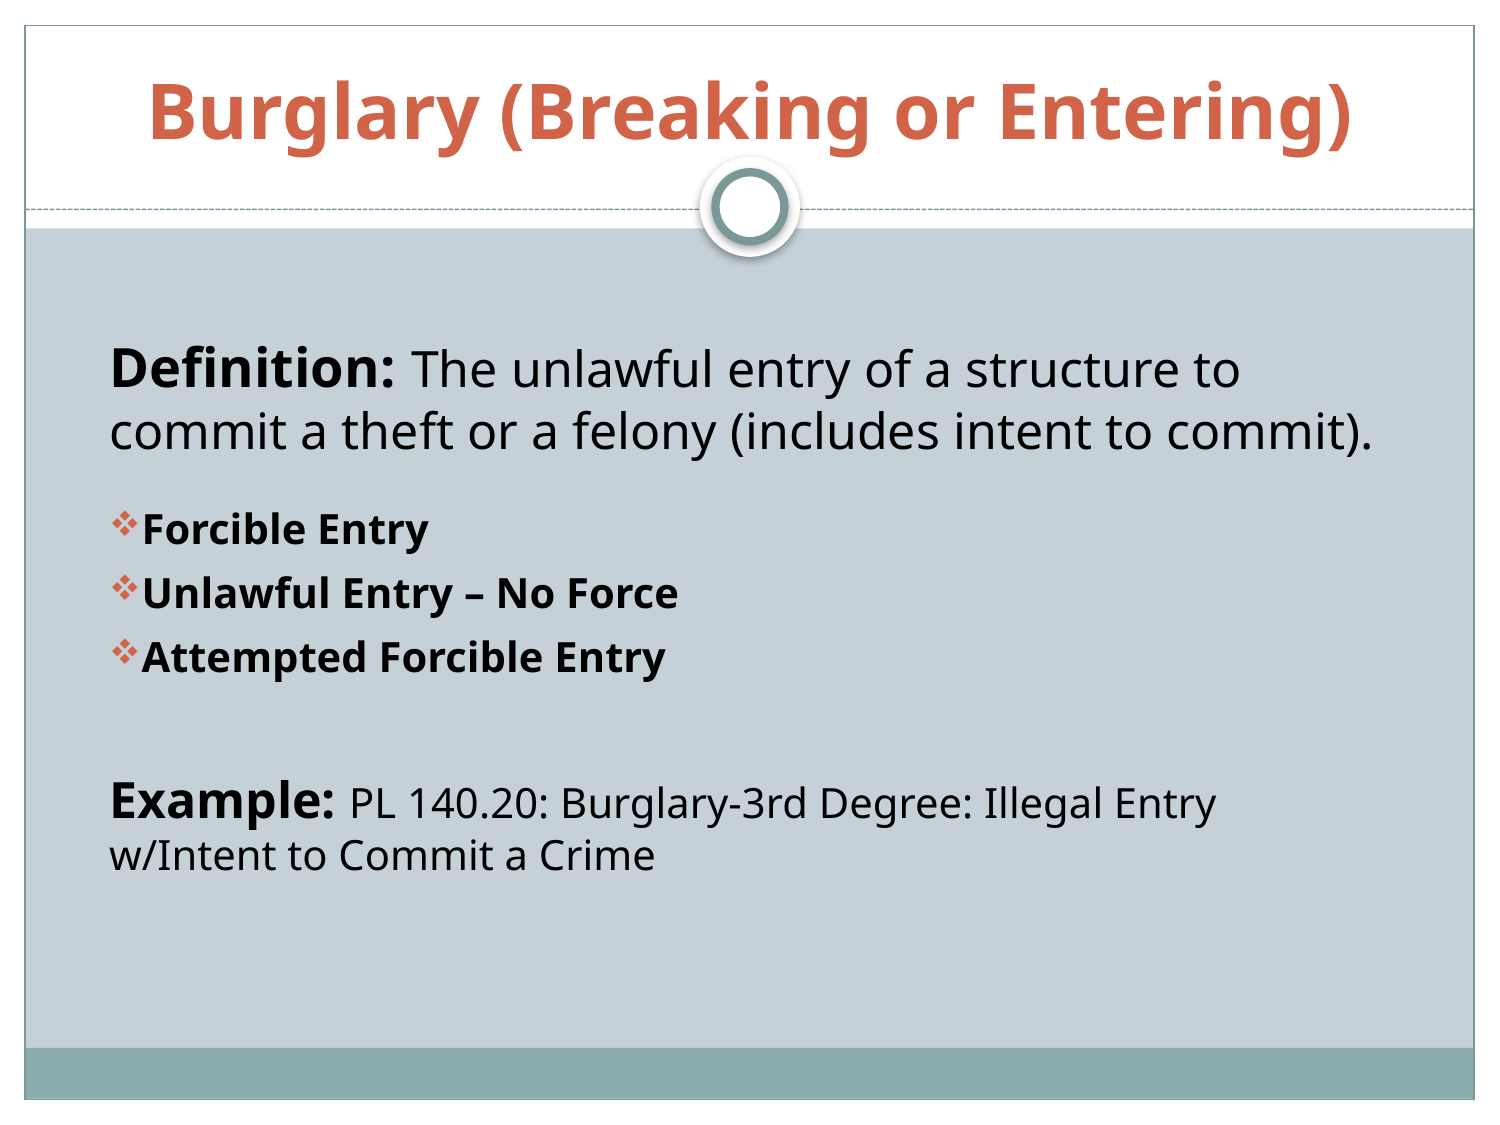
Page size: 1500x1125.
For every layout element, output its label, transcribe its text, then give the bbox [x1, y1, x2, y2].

title Burglary (Breaking or Entering) [49, 37, 1450, 162]
list Definition: The unlawful entry of a structure to commit a theft or a felony (includes intent to commit). Forcible Entry Unlawful Entry – No Force Attempted Forcible Entry Example: PL 140.20: Burglary-3rd Degree: Illegal Entry w/Intent to Commit a Crime [49, 250, 1445, 1001]
